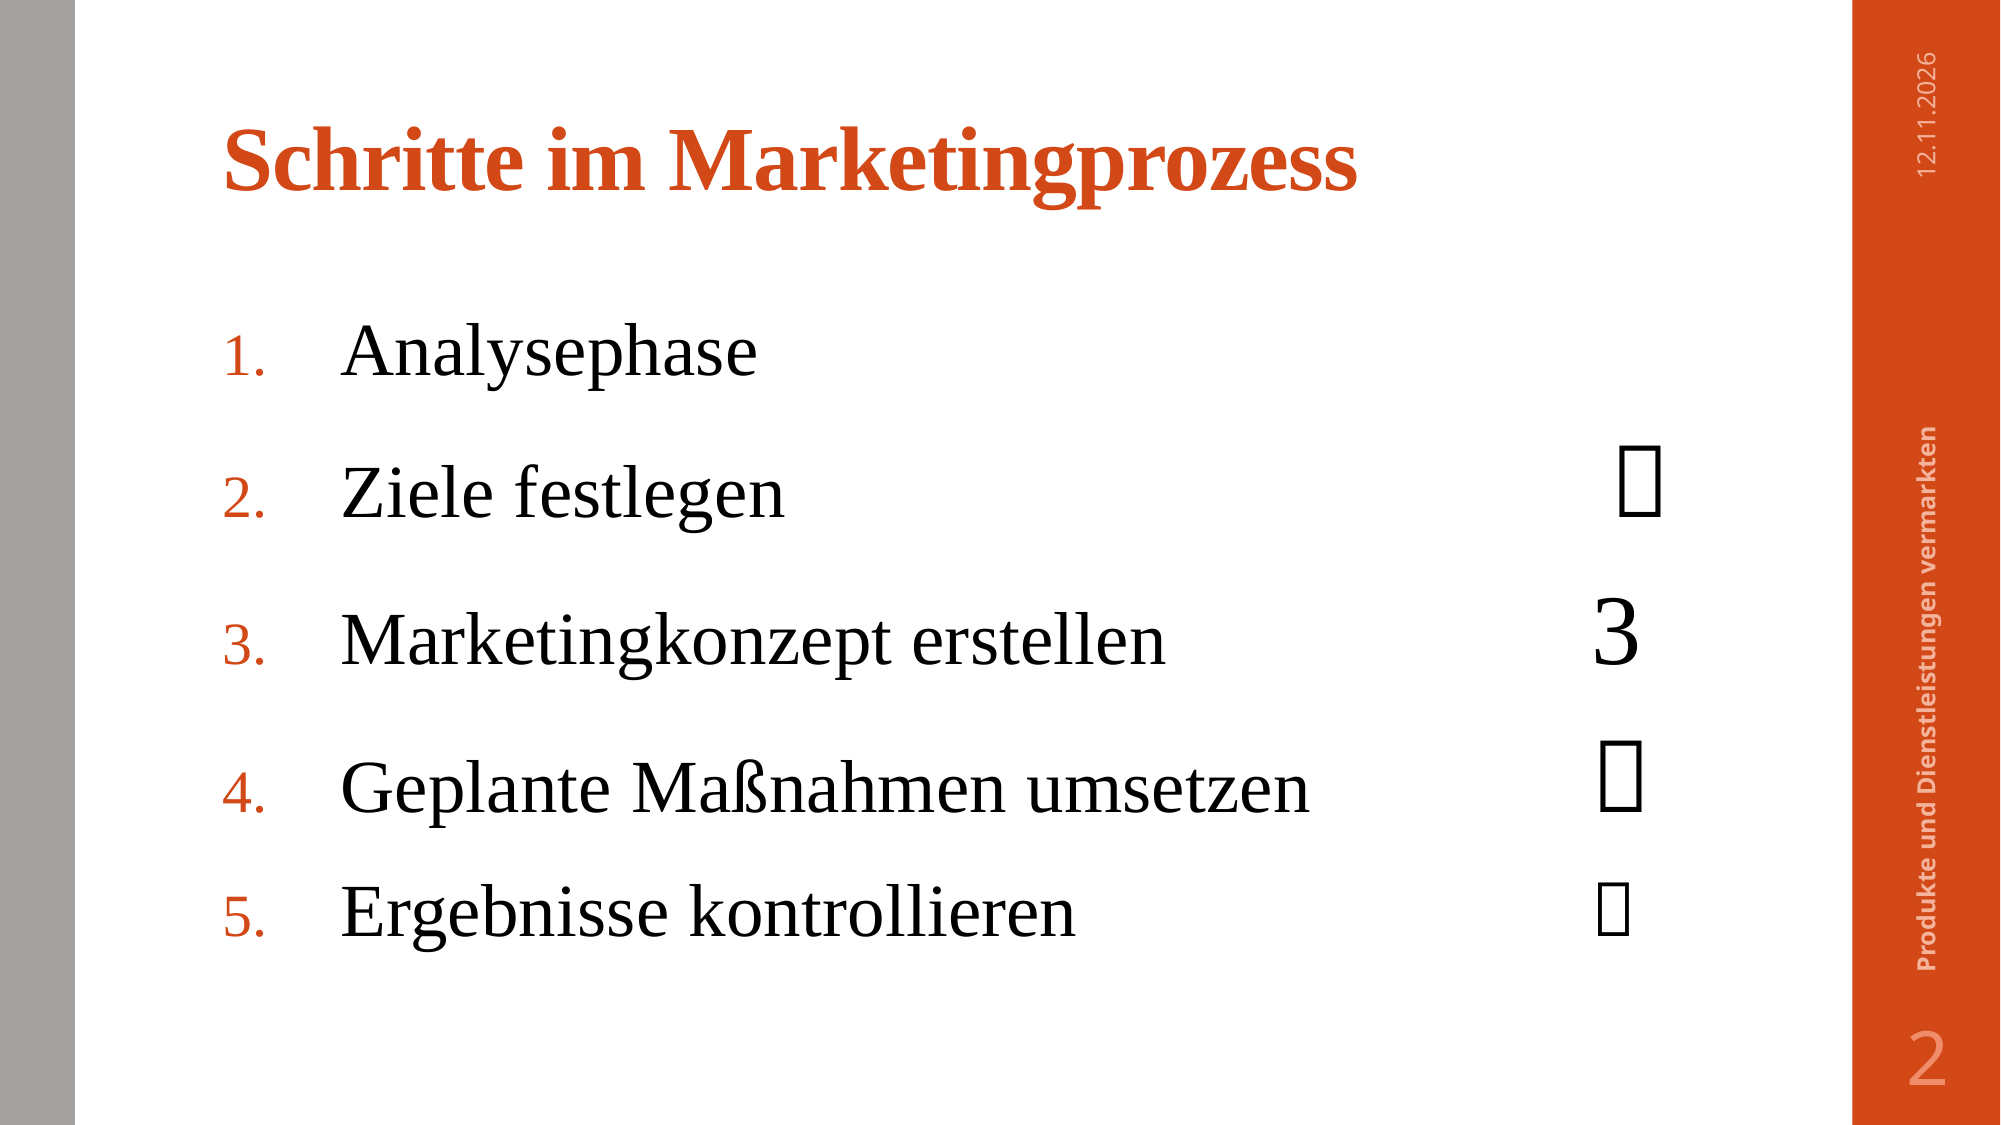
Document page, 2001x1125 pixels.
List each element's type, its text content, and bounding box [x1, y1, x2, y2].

list Analysephase Ziele festlegen  Marketingkonzept erstellen  Geplante Maßnahmen umsetzen  Ergebnisse kontrollieren  [206, 299, 1839, 1014]
title Schritte im Marketingprozess [206, 48, 1797, 218]
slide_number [1897, 37, 1958, 351]
footer Produkte und Dienstleistungen vermarkten [1897, 400, 1958, 988]
slide_number 2 [1852, 1012, 2000, 1110]
